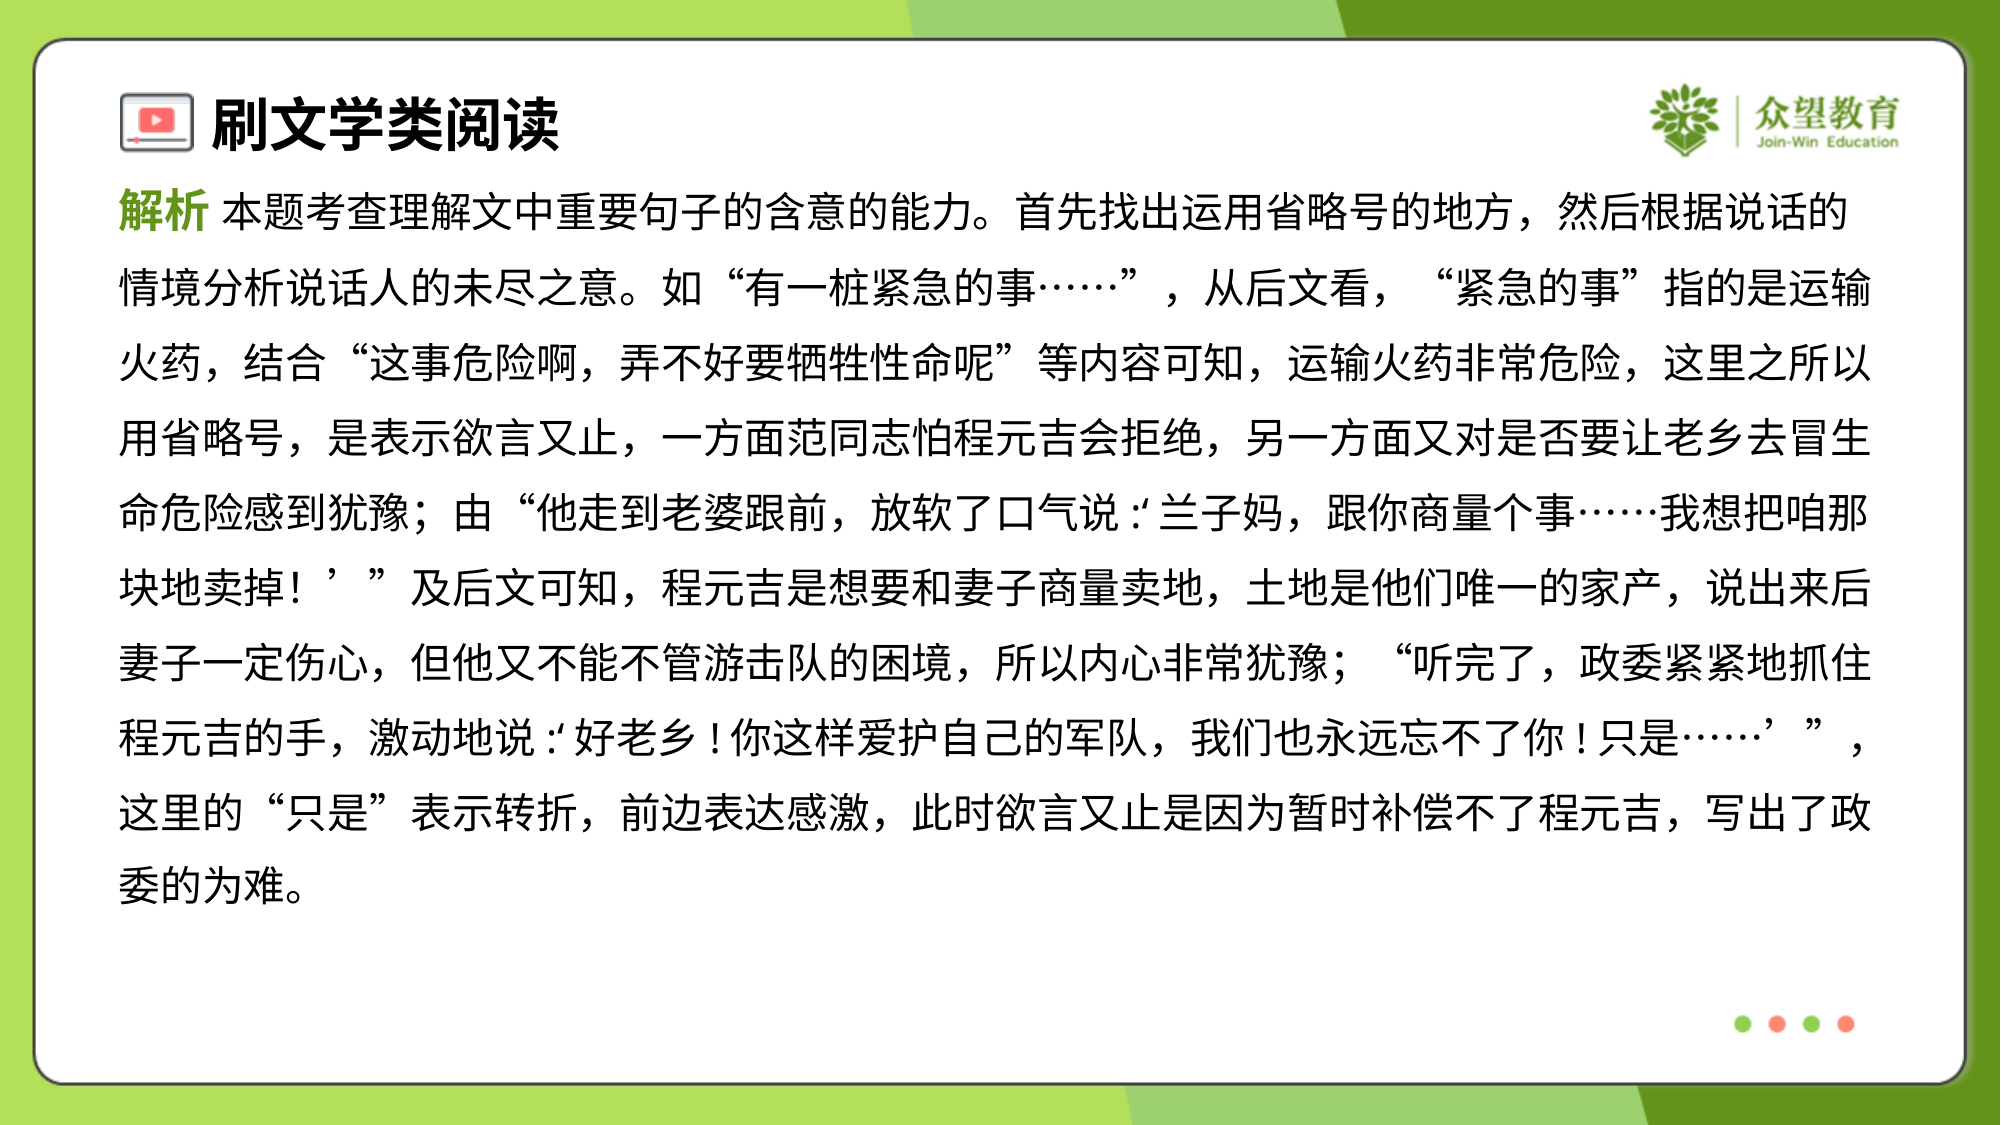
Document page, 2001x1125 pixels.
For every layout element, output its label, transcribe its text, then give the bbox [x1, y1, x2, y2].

text_box 解析 本题考查理解文中重要句子的含意的能力。首先找出运用省略号的地方，然后根据说话的 情境分析说话人的未尽之意。如“有一桩紧急的事……”，从后文看，“紧急的事”指的是运输 火药，结合“这事危险啊，弄不好要牺牲性命呢”等内容可知，运输火药非常危险，这里之所以 用省略号，是表示欲言又止，一方面范同志怕程元吉会拒绝，另一方面又对是否要让老乡去冒生 命危险感到犹豫；由“他走到老婆跟前，放软了口气说:‘兰子妈，跟你商量个事……我想把咱那 块地卖掉！’”及后文可知，程元吉是想要和妻子商量卖地，土地是他们唯一的家产，说出来后 妻子一定伤心，但他又不能不管游击队的困境，所以内心非常犹豫；“听完了，政委紧紧地抓住 程元吉的手，激动地说:‘好老乡!你这样爱护自己的军队，我们也永远忘不了你!只是……’”， 这里的“只是”表示转折，前边表达感激，此时欲言又止是因为暂时补偿不了程元吉，写出了政 委的为难。 [118, 159, 1883, 902]
picture [0, 0, 2000, 1125]
